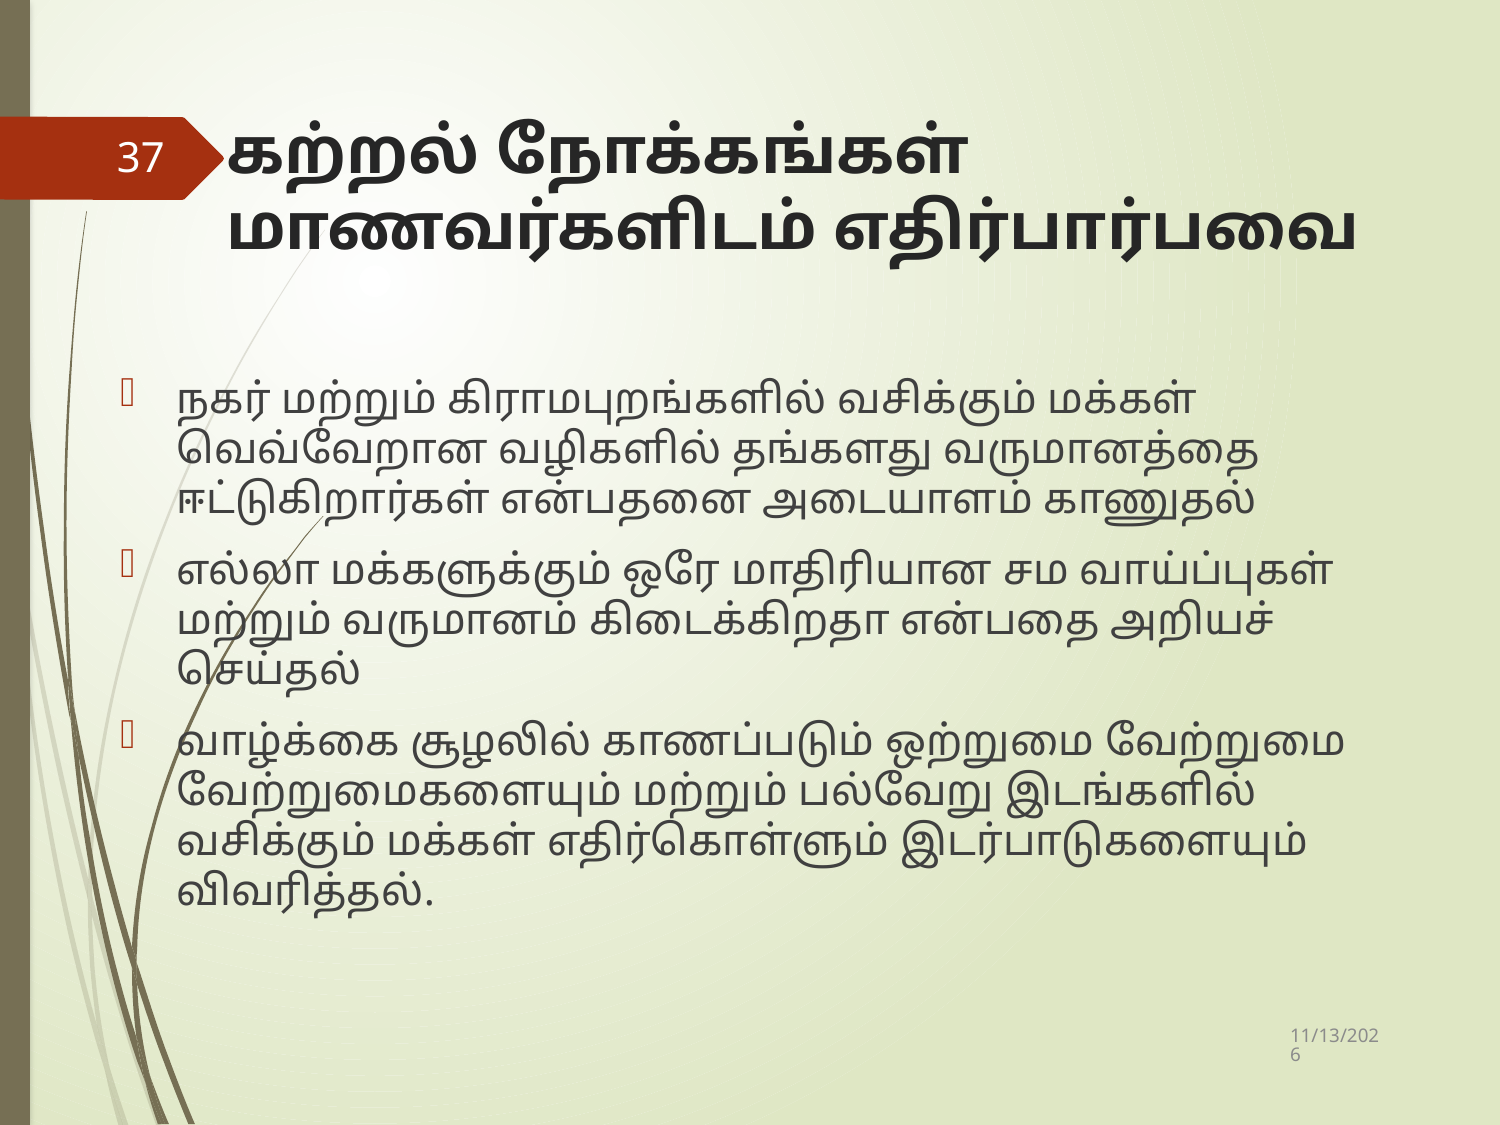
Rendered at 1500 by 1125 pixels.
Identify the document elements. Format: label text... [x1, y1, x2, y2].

title கற்றல் நோக்கங்கள் மாணவர்களிடம் எதிர்பார்பவை [210, 102, 1454, 313]
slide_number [1275, 1006, 1401, 1068]
slide_number 37 [83, 129, 180, 190]
list நகர் மற்றும் கிராமபுறங்களில் வசிக்கும் மக்கள் வெவ்வேறான வழிகளில் தங்களது வருமானத்தை ஈட்டுகிறார்கள் என்பதனை அடையாளம் காணுதல் எல்லா மக்களுக்கும் ஒரே மாதிரியான சம வாய்ப்புகள் மற்றும் வருமானம் கிடைக்கிறதா என்பதை அறியச் செய்தல் வாழ்க்கை சூழலில் காணப்படும் ஒற்றுமை வேற்றுமை வேற்றுமைகளையும் மற்றும் பல்வேறு இடங்களில் வசிக்கும் மக்கள் எதிர்கொள்ளும் இடர்பாடுகளையும் விவரித்தல். [105, 292, 1442, 1067]
